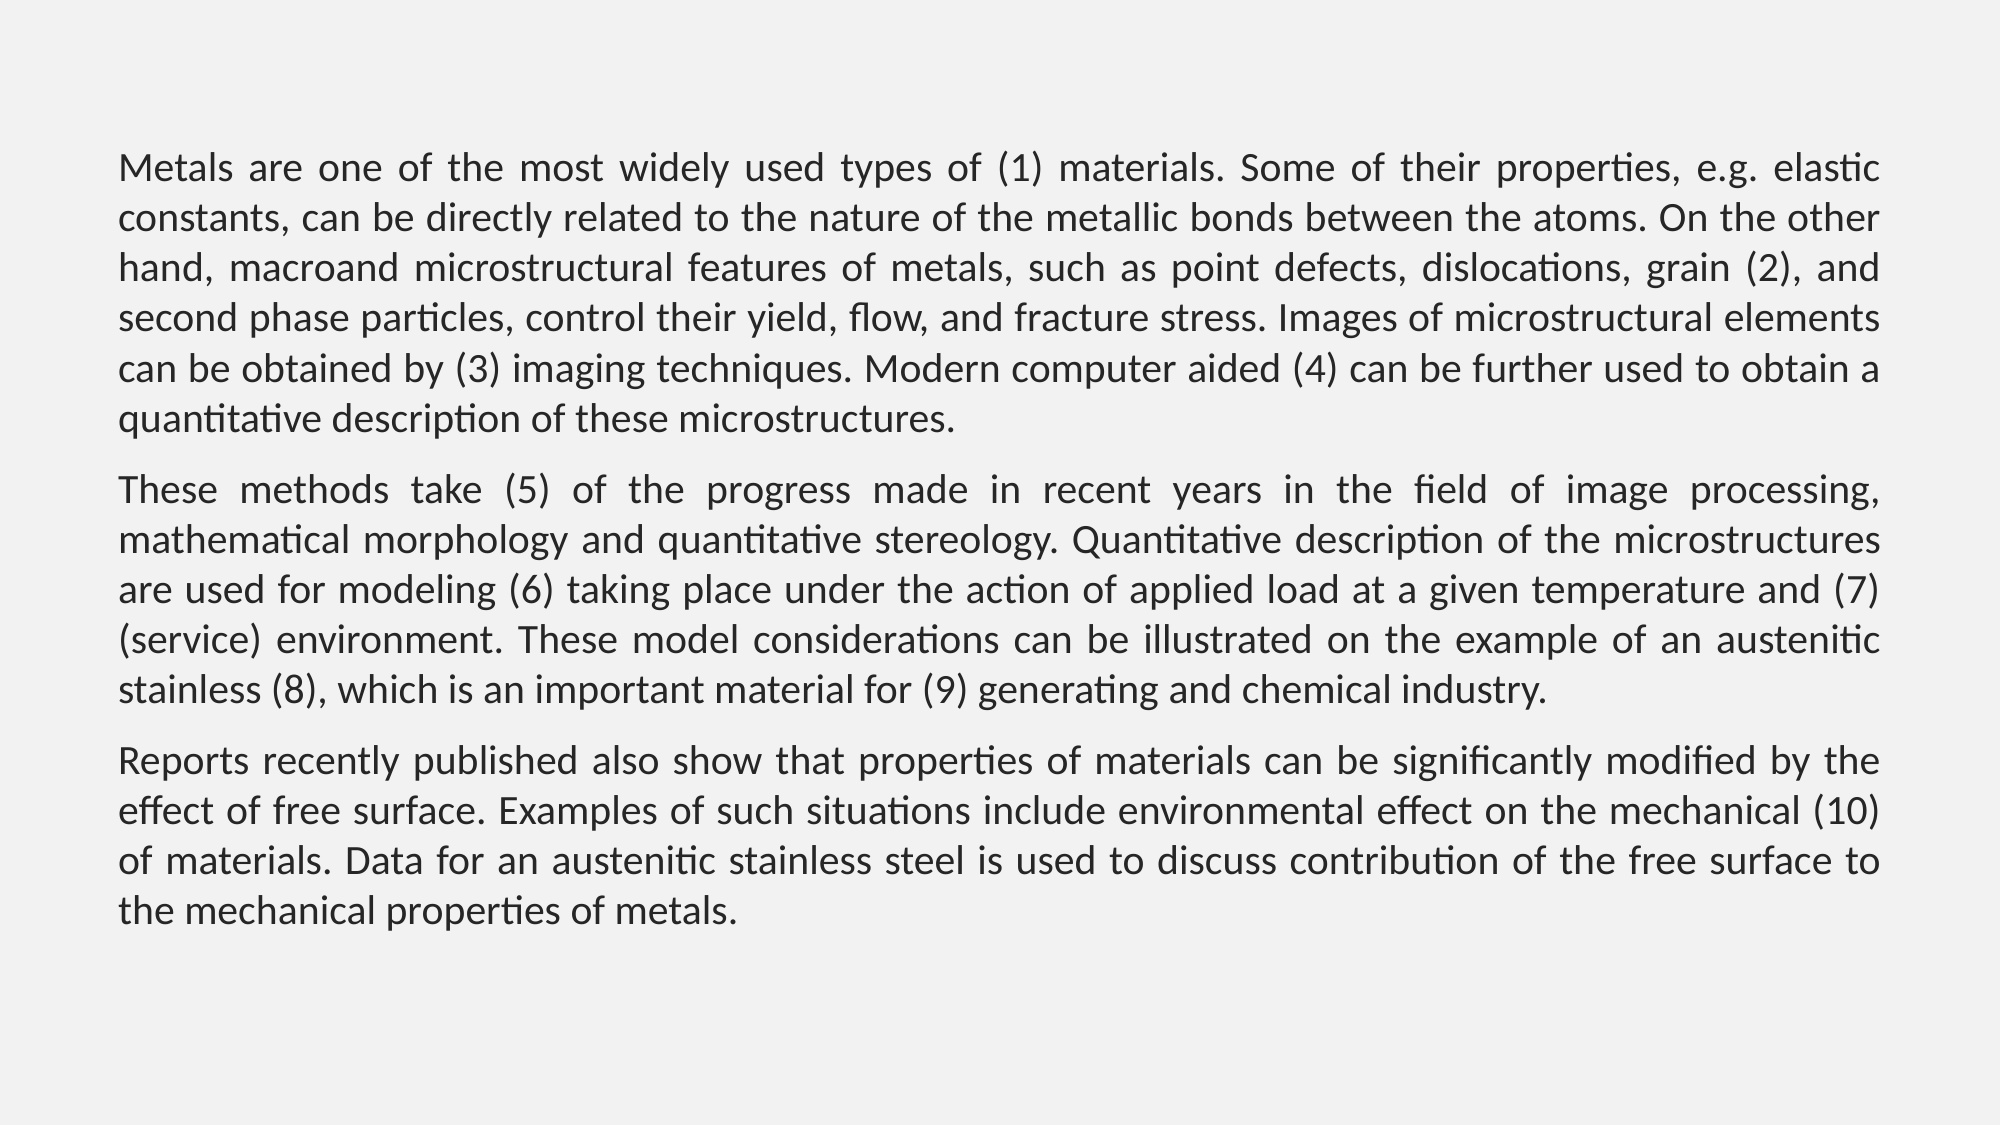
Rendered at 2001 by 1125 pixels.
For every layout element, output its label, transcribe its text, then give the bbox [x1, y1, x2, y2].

list Metals are one of the most widely used types of (1) materials. Some of their properties, e.g. elastic constants, can be directly related to the nature of the metallic bonds between the atoms. On the other hand, macroand microstructural features of metals, such as point defects, dislocations, grain (2), and second phase particles, control their yield, flow, and fracture stress. Images of microstructural elements can be obtained by (3) imaging techniques. Modern computer aided (4) can be further used to obtain a quantitative description of these microstructures. These methods take (5) of the progress made in recent years in the field of image processing, mathematical morphology and quantitative stereology. Quantitative description of the microstructures are used for modeling (6) taking place under the action of applied load at a given temperature and (7) (service) environment. These model considerations can be illustrated on the example of an austenitic stainless (8), which is an important material for (9) generating and chemical industry. Reports recently published also show that properties of materials can be significantly modified by the effect of free surface. Examples of such situations include environmental effect on the mechanical (10) of materials. Data for an austenitic stainless steel is used to discuss contribution of the free surface to the mechanical properties of metals. [0, 21, 2000, 1125]
